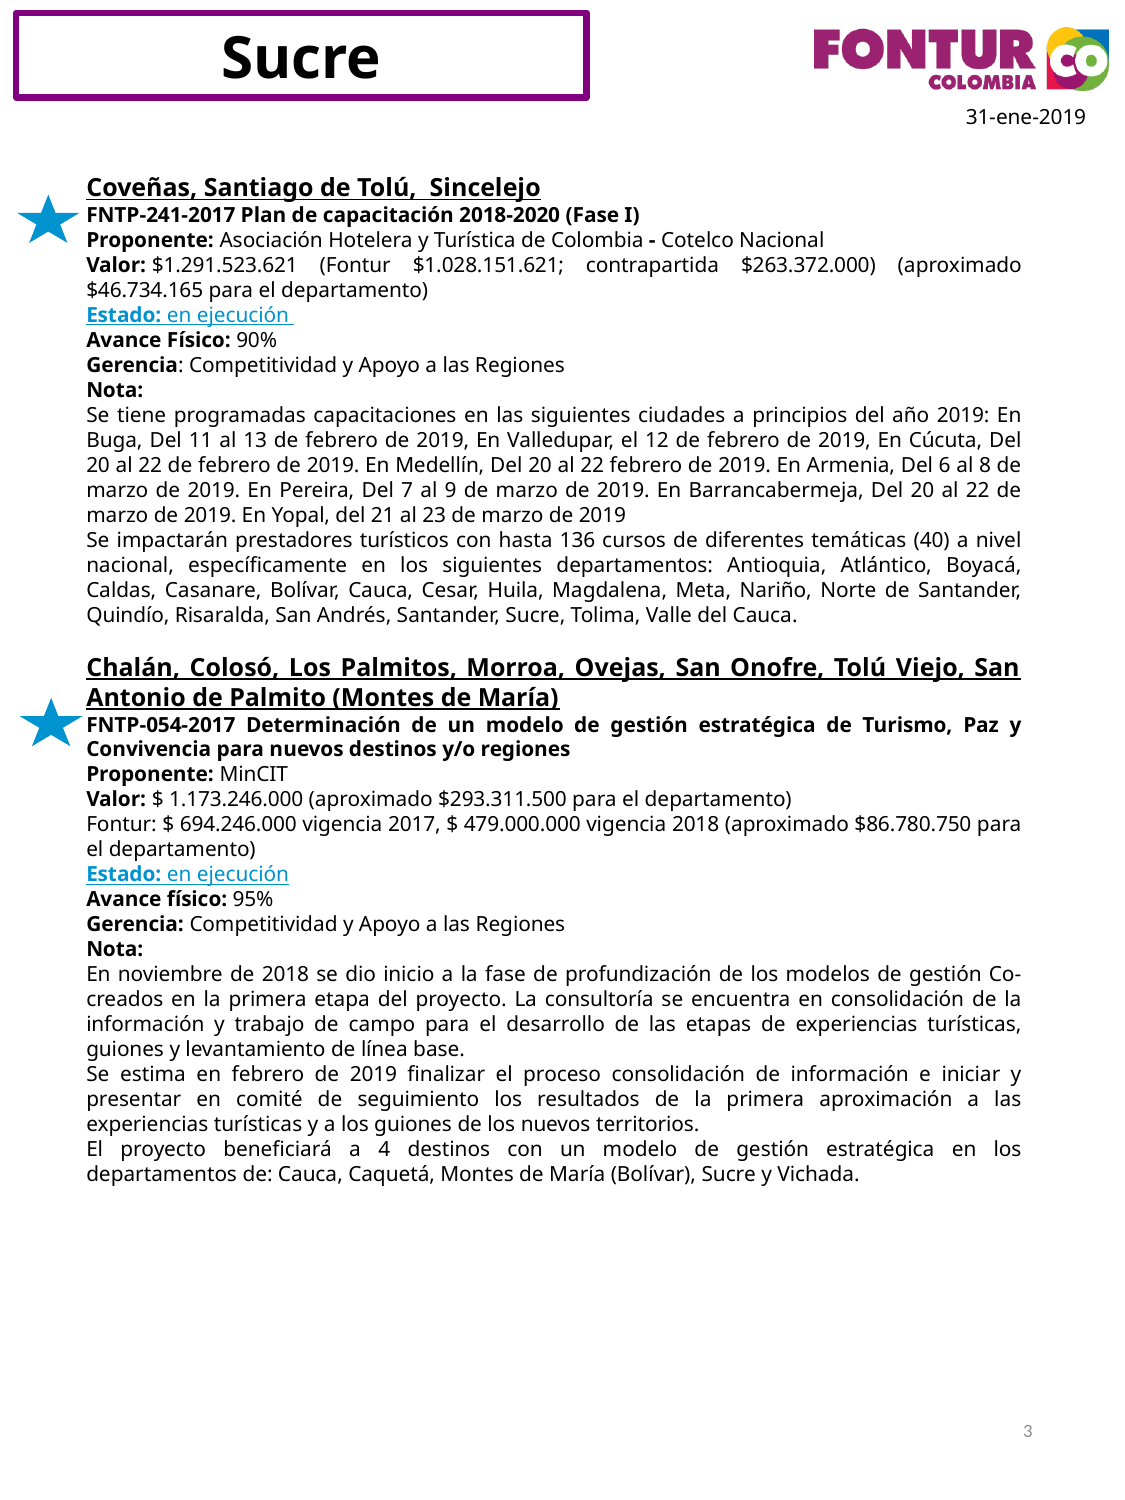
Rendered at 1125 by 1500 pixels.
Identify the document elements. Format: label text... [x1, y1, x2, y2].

picture [814, 27, 1109, 91]
text_box Sucre [16, 12, 587, 98]
text_box [19, 697, 83, 747]
text_box 31-ene-2019 [951, 96, 1108, 137]
slide_number 3 [794, 1390, 1048, 1471]
text_box [16, 194, 80, 243]
text_box Coveñas, Santiago de Tolú, Sincelejo FNTP-241-2017 Plan de capacitación 2018-2020 (Fase I) Proponente: Asociación Hotelera y Turística de Colombia - Cotelco Nacional Valor: $1.291.523.621 (Fontur $1.028.151.621; contrapartida $263.372.000) (aproximado $46.734.165 para el departamento) Estado: en ejecución Avance Físico: 90% Gerencia: Competitividad y Apoyo a las Regiones Nota: Se tiene programadas capacitaciones en las siguientes ciudades a principios del año 2019: En Buga, Del 11 al 13 de febrero de 2019, En Valledupar, el 12 de febrero de 2019, En Cúcuta, Del 20 al 22 de febrero de 2019. En Medellín, Del 20 al 22 febrero de 2019. En Armenia, Del 6 al 8 de marzo de 2019. En Pereira, Del 7 al 9 de marzo de 2019. En Barrancabermeja, Del 20 al 22 de marzo de 2019. En Yopal, del 21 al 23 de marzo de 2019 Se impactarán prestadores turísticos con hasta 136 cursos de diferentes temáticas (40) a nivel nacional, específicamente en los siguientes departamentos: Antioquia, Atlántico, Boyacá, Caldas, Casanare, Bolívar, Cauca, Cesar, Huila, Magdalena, Meta, Nariño, Norte de Santander, Quindío, Risaralda, San Andrés, Santander, Sucre, Tolima, Valle del Cauca. Chalán, Colosó, Los Palmitos, Morroa, Ovejas, San Onofre, Tolú Viejo, San Antonio de Palmito (Montes de María) FNTP-054-2017 Determinación de un modelo de gestión estratégica de Turismo, Paz y Convivencia para nuevos destinos y/o regiones Proponente: MinCIT Valor: $ 1.173.246.000 (aproximado $293.311.500 para el departamento) Fontur: $ 694.246.000 vigencia 2017, $ 479.000.000 vigencia 2018 (aproximado $86.780.750 para el departamento) Estado: en ejecución Avance físico: 95% Gerencia: Competitividad y Apoyo a las Regiones Nota: En noviembre de 2018 se dio inicio a la fase de profundización de los modelos de gestión Co-creados en la primera etapa del proyecto. La consultoría se encuentra en consolidación de la información y trabajo de campo para el desarrollo de las etapas de experiencias turísticas, guiones y levantamiento de línea base. Se estima en febrero de 2019 finalizar el proceso consolidación de información e iniciar y presentar en comité de seguimiento los resultados de la primera aproximación a las experiencias turísticas y a los guiones de los nuevos territorios. El proyecto beneficiará a 4 destinos con un modelo de gestión estratégica en los departamentos de: Cauca, Caquetá, Montes de María (Bolívar), Sucre y Vichada. [71, 164, 1037, 1219]
